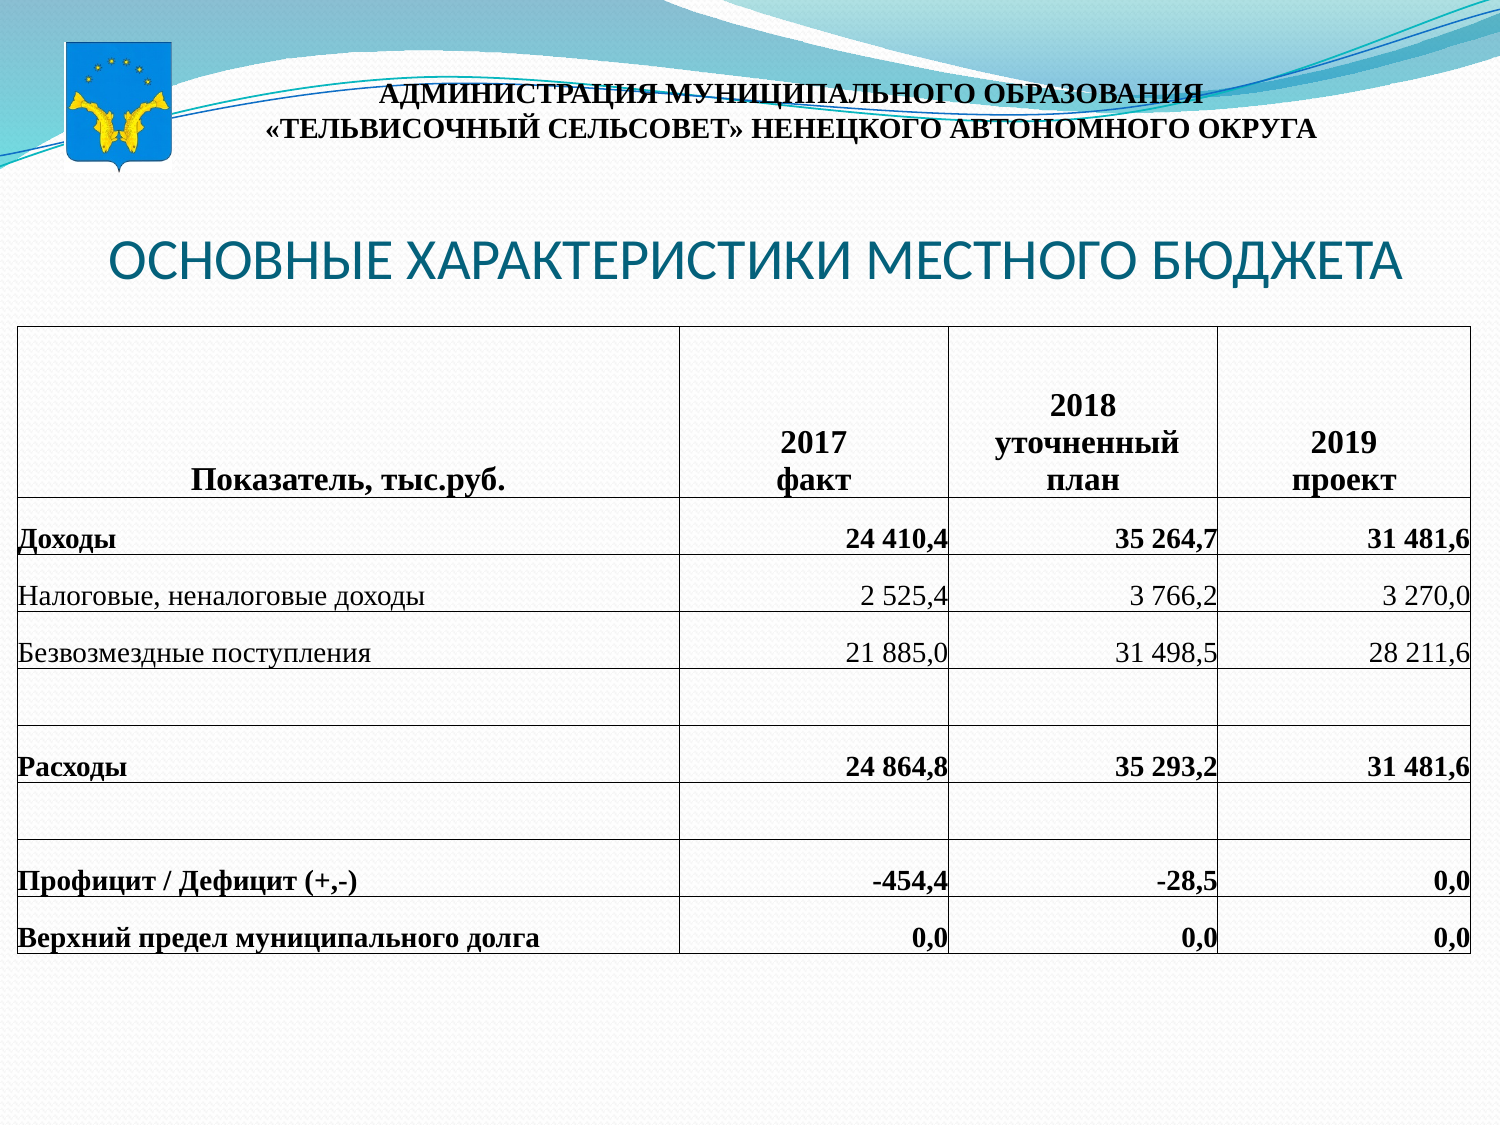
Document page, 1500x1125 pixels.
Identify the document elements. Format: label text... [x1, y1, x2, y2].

table_cell [949, 783, 1217, 839]
table_cell Безвозмездные поступления [18, 612, 679, 668]
table_cell Доходы [18, 498, 679, 554]
table_cell -454,4 [680, 840, 948, 896]
table_cell [1218, 783, 1470, 839]
table_header 2019 проект [1218, 327, 1470, 497]
table_cell 2 525,4 [680, 555, 948, 611]
table_cell [18, 669, 679, 725]
table_cell -28,5 [949, 840, 1217, 896]
table_cell 35 264,7 [949, 498, 1217, 554]
table_cell 31 481,6 [1218, 726, 1470, 782]
table_cell [18, 783, 679, 839]
table_cell 3 766,2 [949, 555, 1217, 611]
table_header 2018 уточненный план [949, 327, 1217, 497]
table_cell 31 498,5 [949, 612, 1217, 668]
table_cell 0,0 [680, 897, 948, 953]
table_cell 0,0 [1218, 840, 1470, 896]
table_cell Налоговые, неналоговые доходы [18, 555, 679, 611]
table_cell 24 410,4 [680, 498, 948, 554]
table_cell 0,0 [949, 897, 1217, 953]
table_cell 24 864,8 [680, 726, 948, 782]
table_cell [680, 783, 948, 839]
table_cell Профицит / Дефицит (+,-) [18, 840, 679, 896]
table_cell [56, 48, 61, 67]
table_cell Расходы [18, 726, 679, 782]
title ОСНОВНЫЕ ХАРАКТЕРИСТИКИ МЕСТНОГО БЮДЖЕТА [75, 184, 1438, 291]
picture [64, 42, 172, 173]
table_header Показатель, тыс.руб. [18, 327, 679, 497]
table_cell 0,0 [1218, 897, 1470, 953]
table_cell 35 293,2 [949, 726, 1217, 782]
table_cell [1218, 669, 1470, 725]
table_cell [949, 669, 1217, 725]
text_box АДМИНИСТРАЦИЯ МУНИЦИПАЛЬНОГО ОБРАЗОВАНИЯ «ТЕЛЬВИСОЧНЫЙ СЕЛЬСОВЕТ» НЕНЕЦКОГО АВТОНОМНОГО ОКРУГА [206, 66, 1376, 152]
table_cell 28 211,6 [1218, 612, 1470, 668]
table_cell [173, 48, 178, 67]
table_cell Верхний предел муниципального долга [18, 897, 679, 953]
table_cell 3 270,0 [1218, 555, 1470, 611]
table_cell 21 885,0 [680, 612, 948, 668]
table_cell 31 481,6 [1218, 498, 1470, 554]
table_cell [680, 669, 948, 725]
table_header 2017 факт [680, 327, 948, 497]
